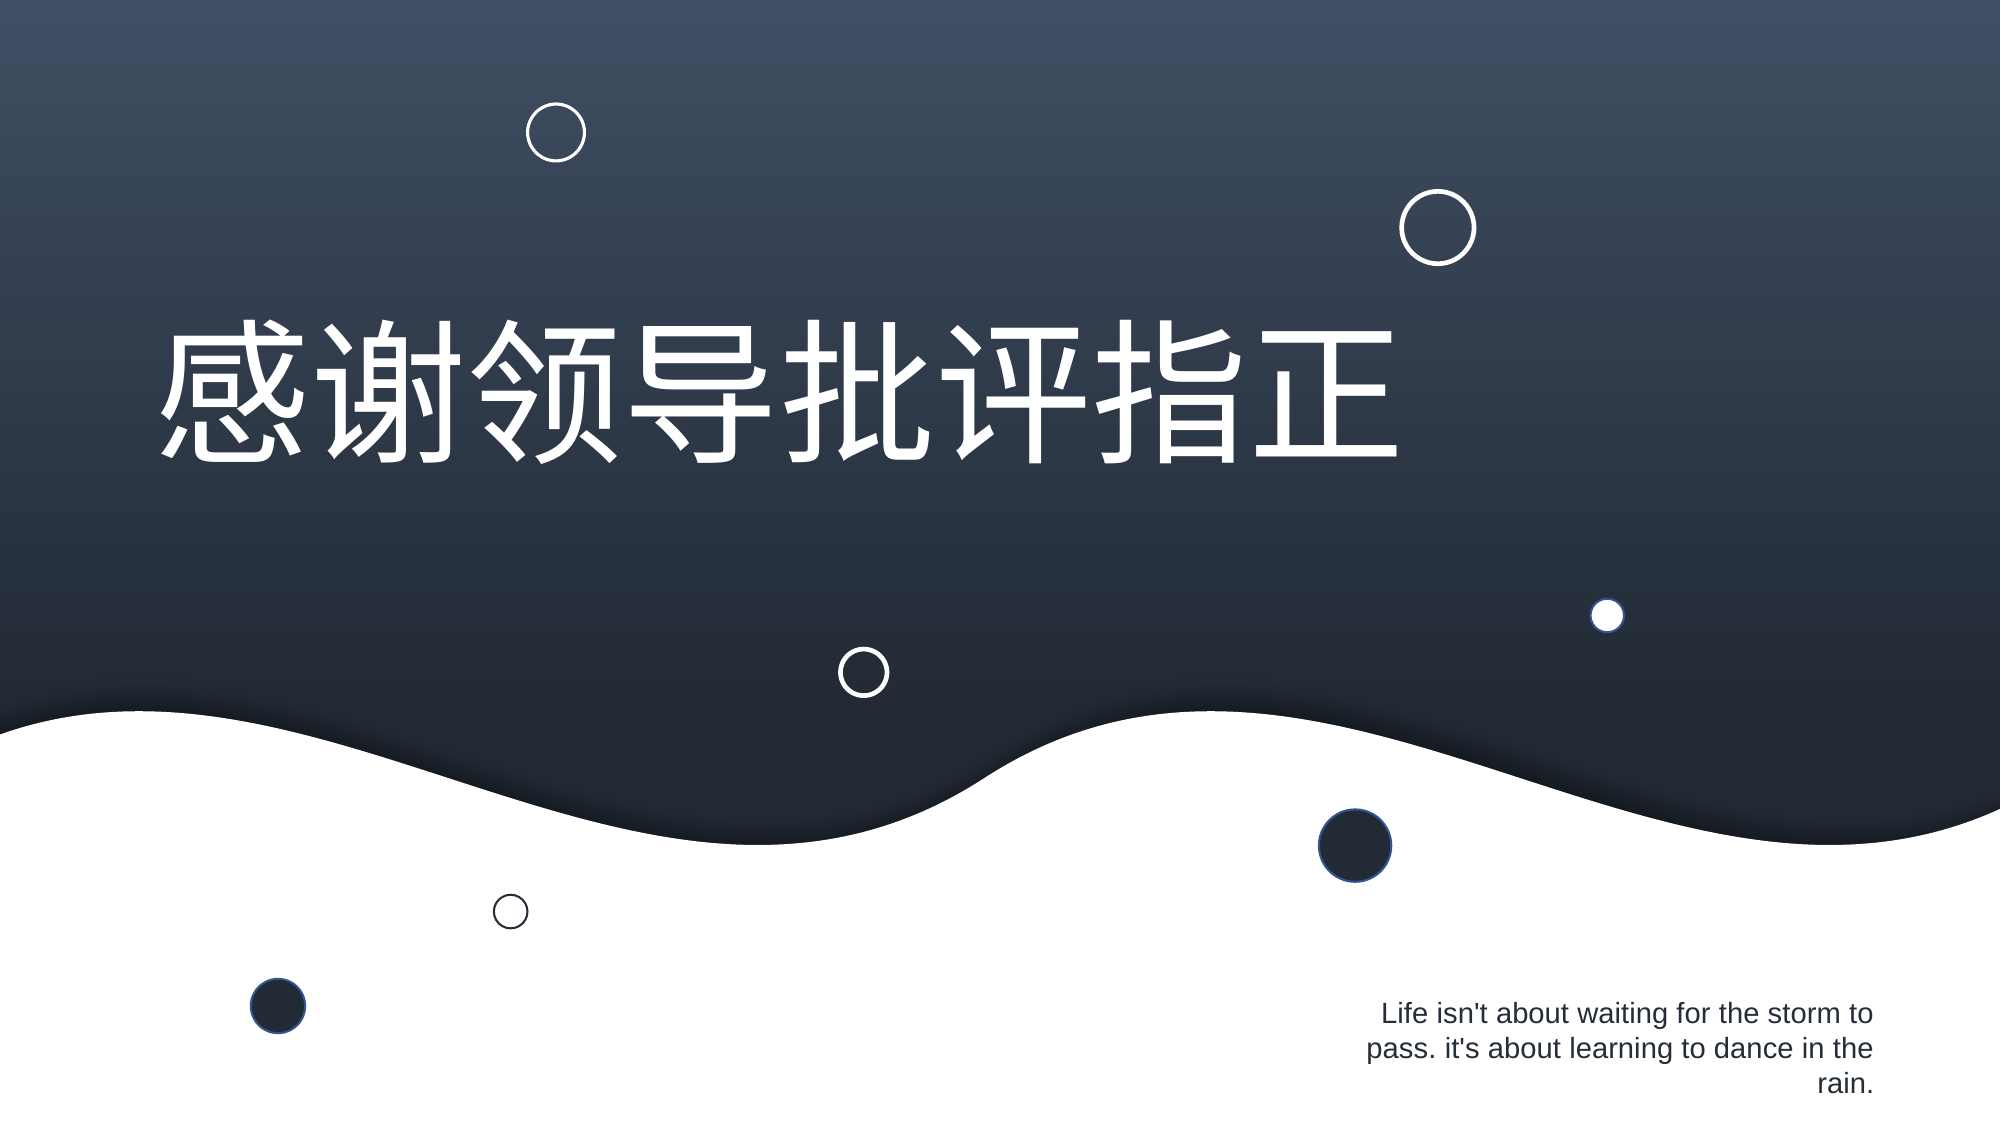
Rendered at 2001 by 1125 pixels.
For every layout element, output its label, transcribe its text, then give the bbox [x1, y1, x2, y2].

text_box [526, 102, 586, 162]
text_box [249, 977, 307, 1035]
text_box [1589, 597, 1626, 634]
text_box [0, 0, 2000, 818]
text_box [492, 893, 529, 930]
text_box [1317, 808, 1393, 883]
text_box [839, 648, 889, 697]
text_box [1400, 190, 1476, 265]
text_box [0, 710, 2000, 1125]
text_box 感谢领导批评指正 [139, 288, 1511, 491]
text_box Life isn't about waiting for the storm to pass. it's about learning to dance in the rain. [1291, 986, 1890, 1107]
